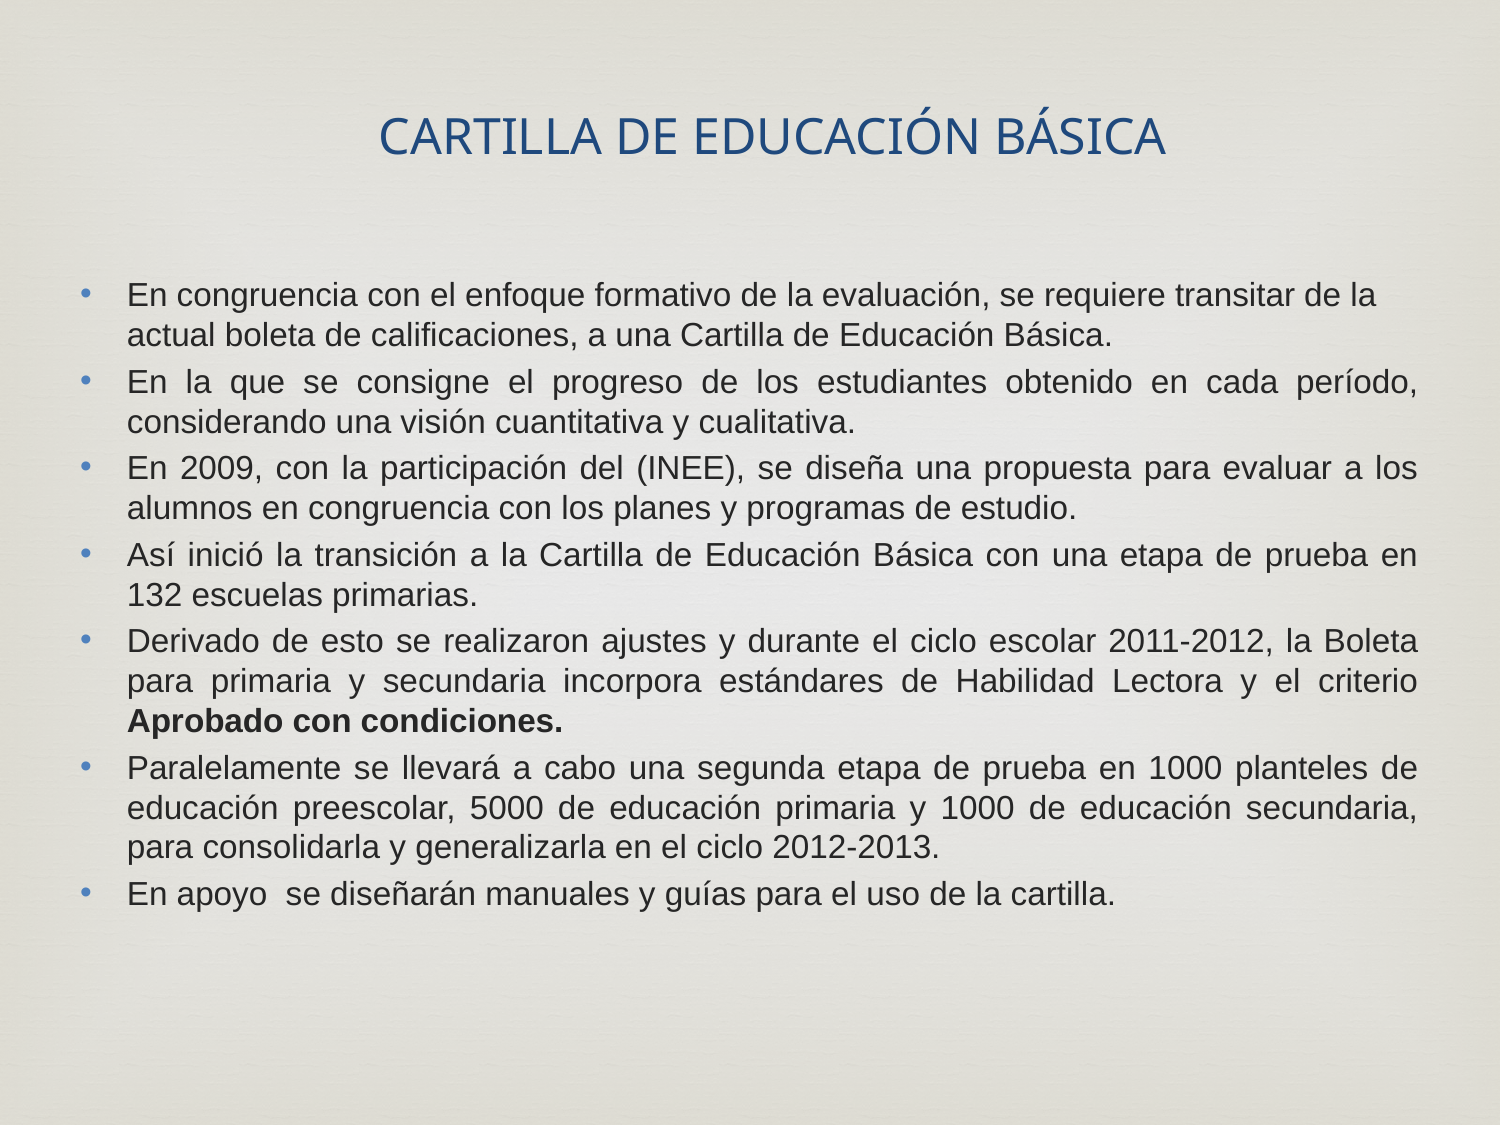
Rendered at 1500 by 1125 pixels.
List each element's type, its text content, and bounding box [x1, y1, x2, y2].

list En congruencia con el enfoque formativo de la evaluación, se requiere transitar de la actual boleta de calificaciones, a una Cartilla de Educación Básica. En la que se consigne el progreso de los estudiantes obtenido en cada período, considerando una visión cuantitativa y cualitativa. En 2009, con la participación del (INEE), se diseña una propuesta para evaluar a los alumnos en congruencia con los planes y programas de estudio. Así inició la transición a la Cartilla de Educación Básica con una etapa de prueba en 132 escuelas primarias. Derivado de esto se realizaron ajustes y durante el ciclo escolar 2011-2012, la Boleta para primaria y secundaria incorpora estándares de Habilidad Lectora y el criterio Aprobado con condiciones. Paralelamente se llevará a cabo una segunda etapa de prueba en 1000 planteles de educación preescolar, 5000 de educación primaria y 1000 de educación secundaria, para consolidarla y generalizarla en el ciclo 2012-2013. En apoyo se diseñarán manuales y guías para el uso de la cartilla. [64, 172, 1436, 1083]
title CARTILLA DE EDUCACIÓN BÁSICA [135, 66, 1410, 172]
